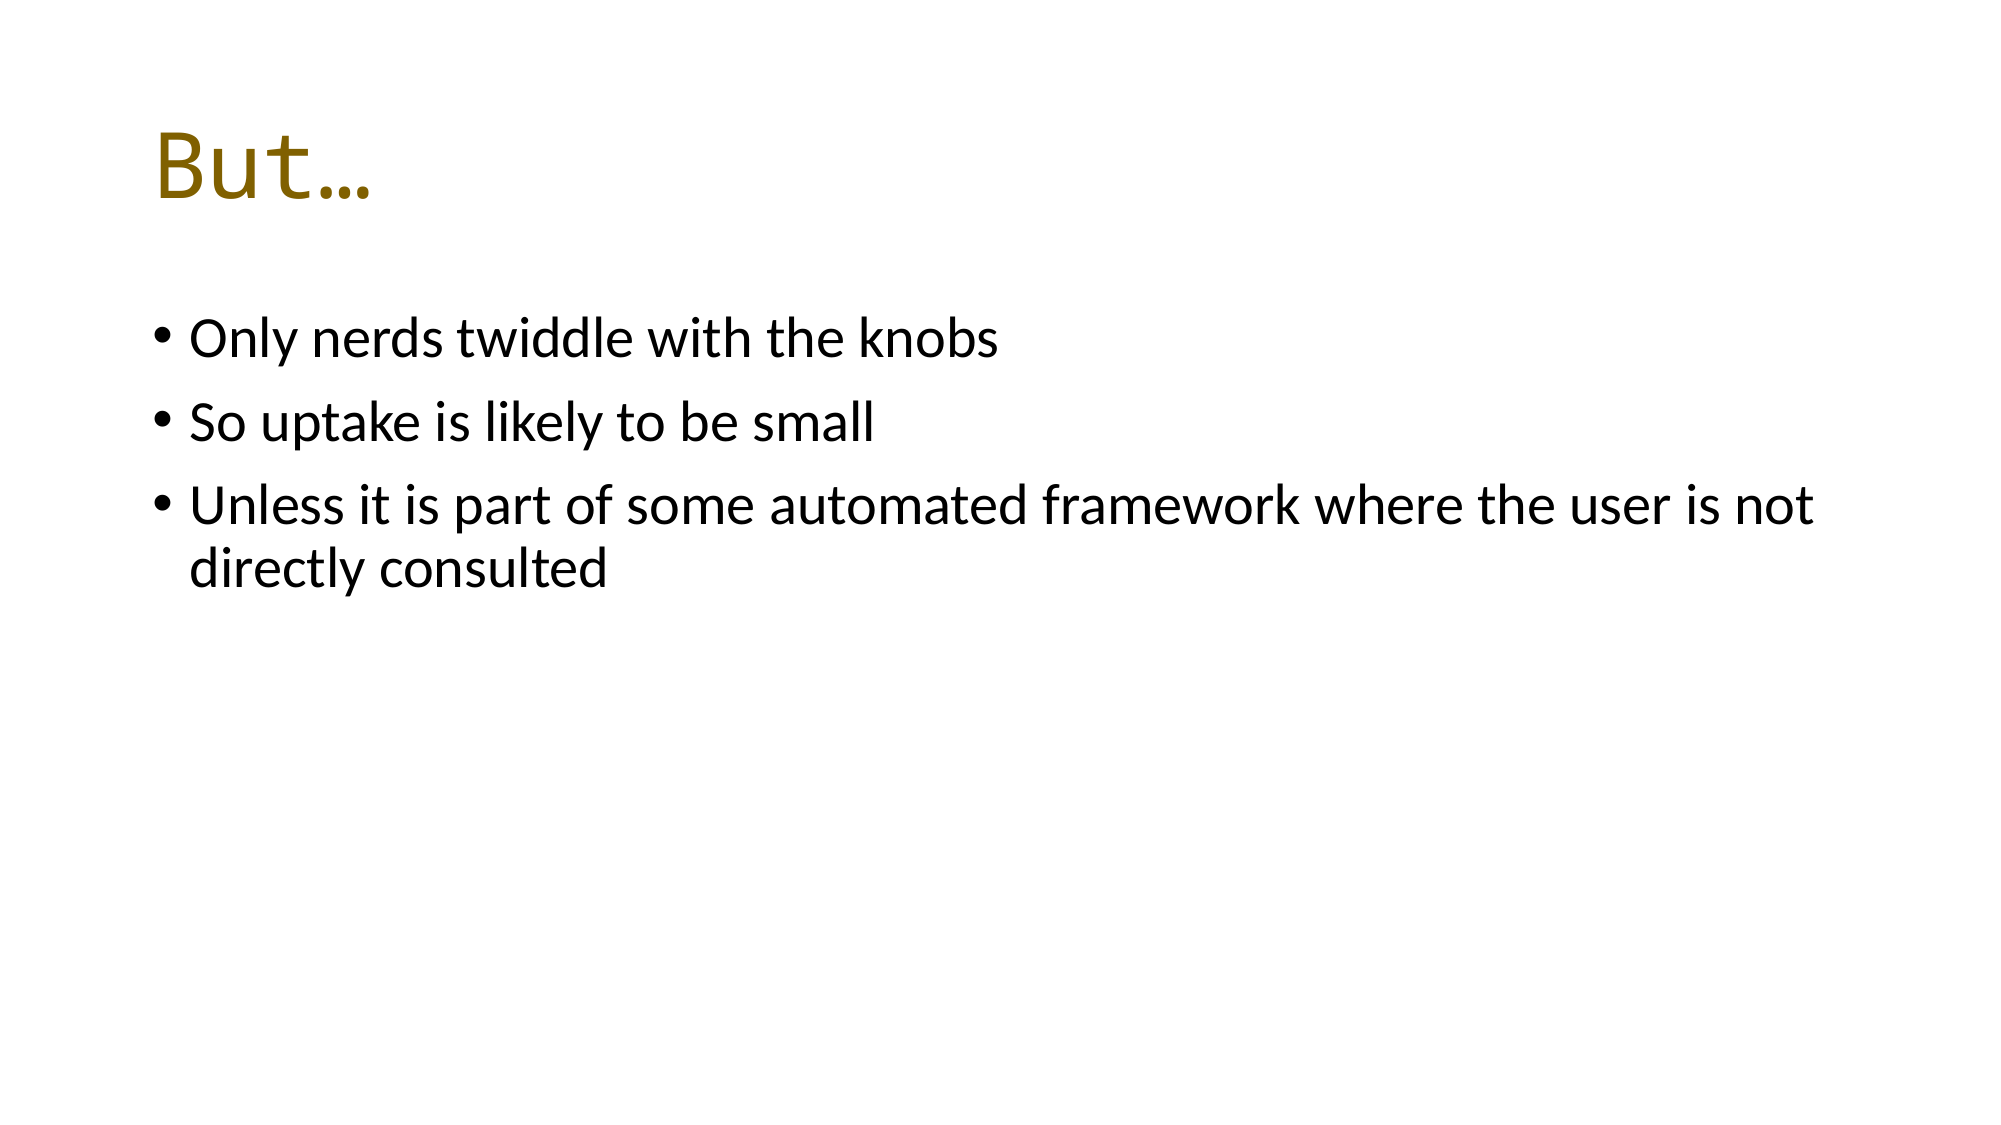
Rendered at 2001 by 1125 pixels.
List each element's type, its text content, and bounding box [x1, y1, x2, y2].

title But… [137, 59, 1863, 278]
list Only nerds twiddle with the knobs So uptake is likely to be small Unless it is part of some automated framework where the user is not directly consulted [137, 299, 1863, 1014]
